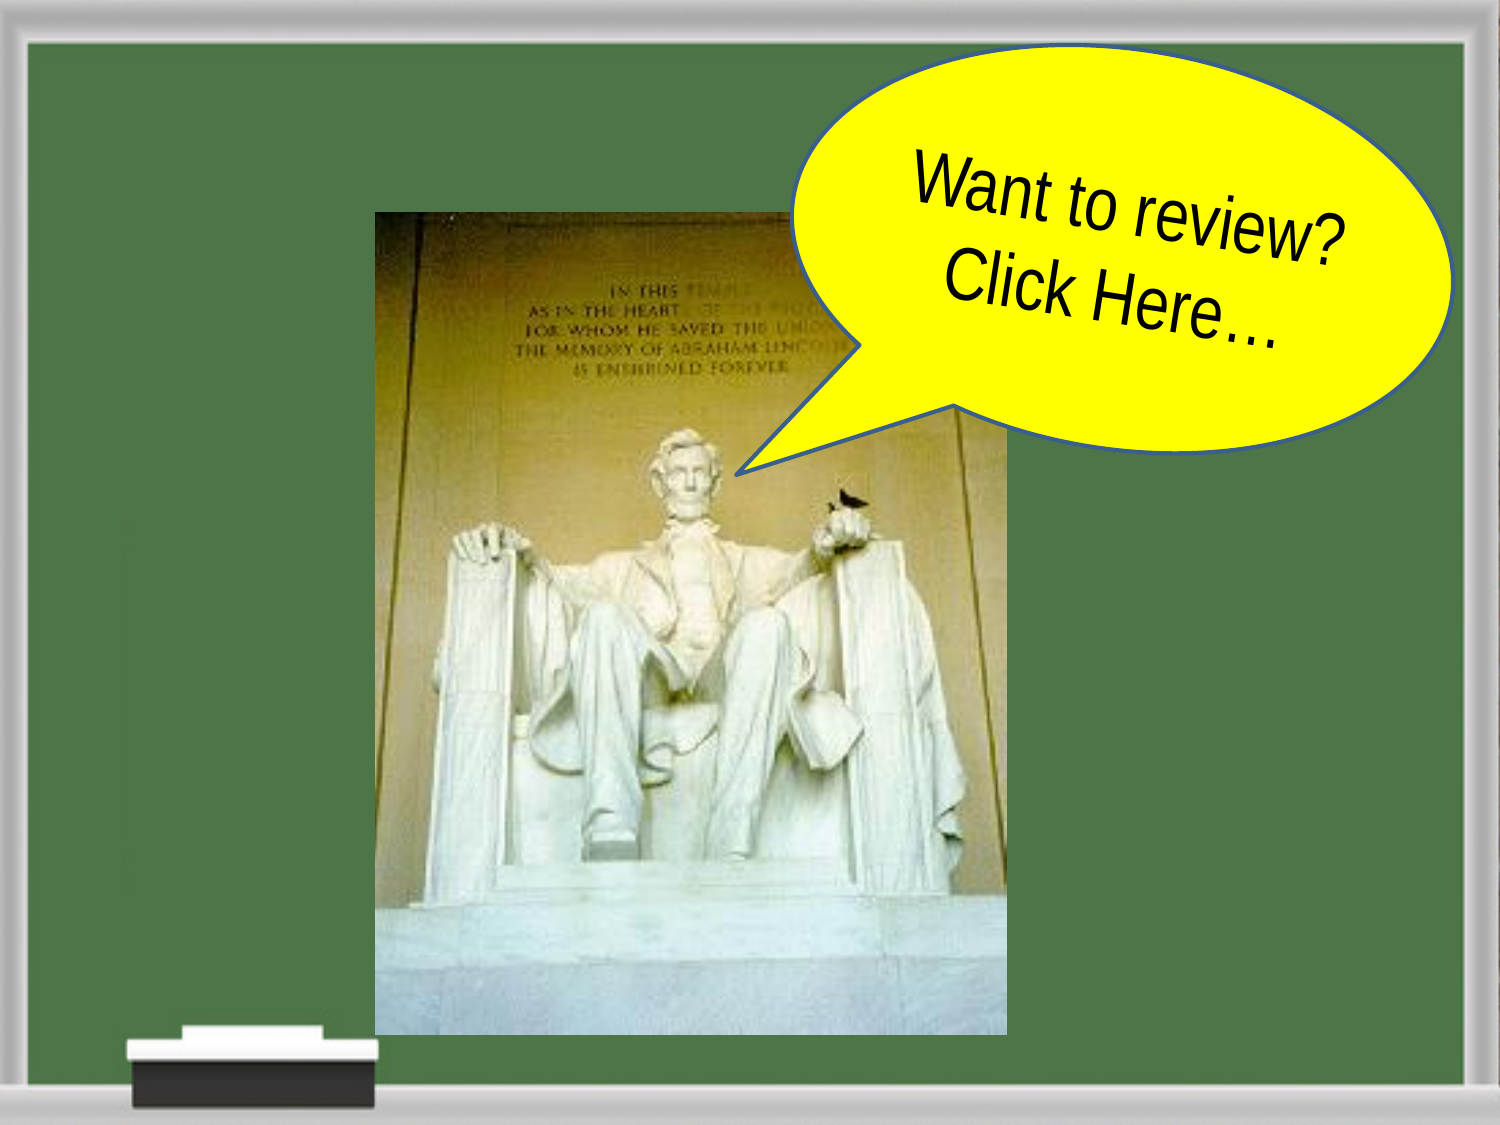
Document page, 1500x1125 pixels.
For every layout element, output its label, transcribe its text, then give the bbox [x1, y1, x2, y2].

picture [0, 0, 1500, 1125]
text_box Want to review? Click Here… [789, 42, 1456, 456]
